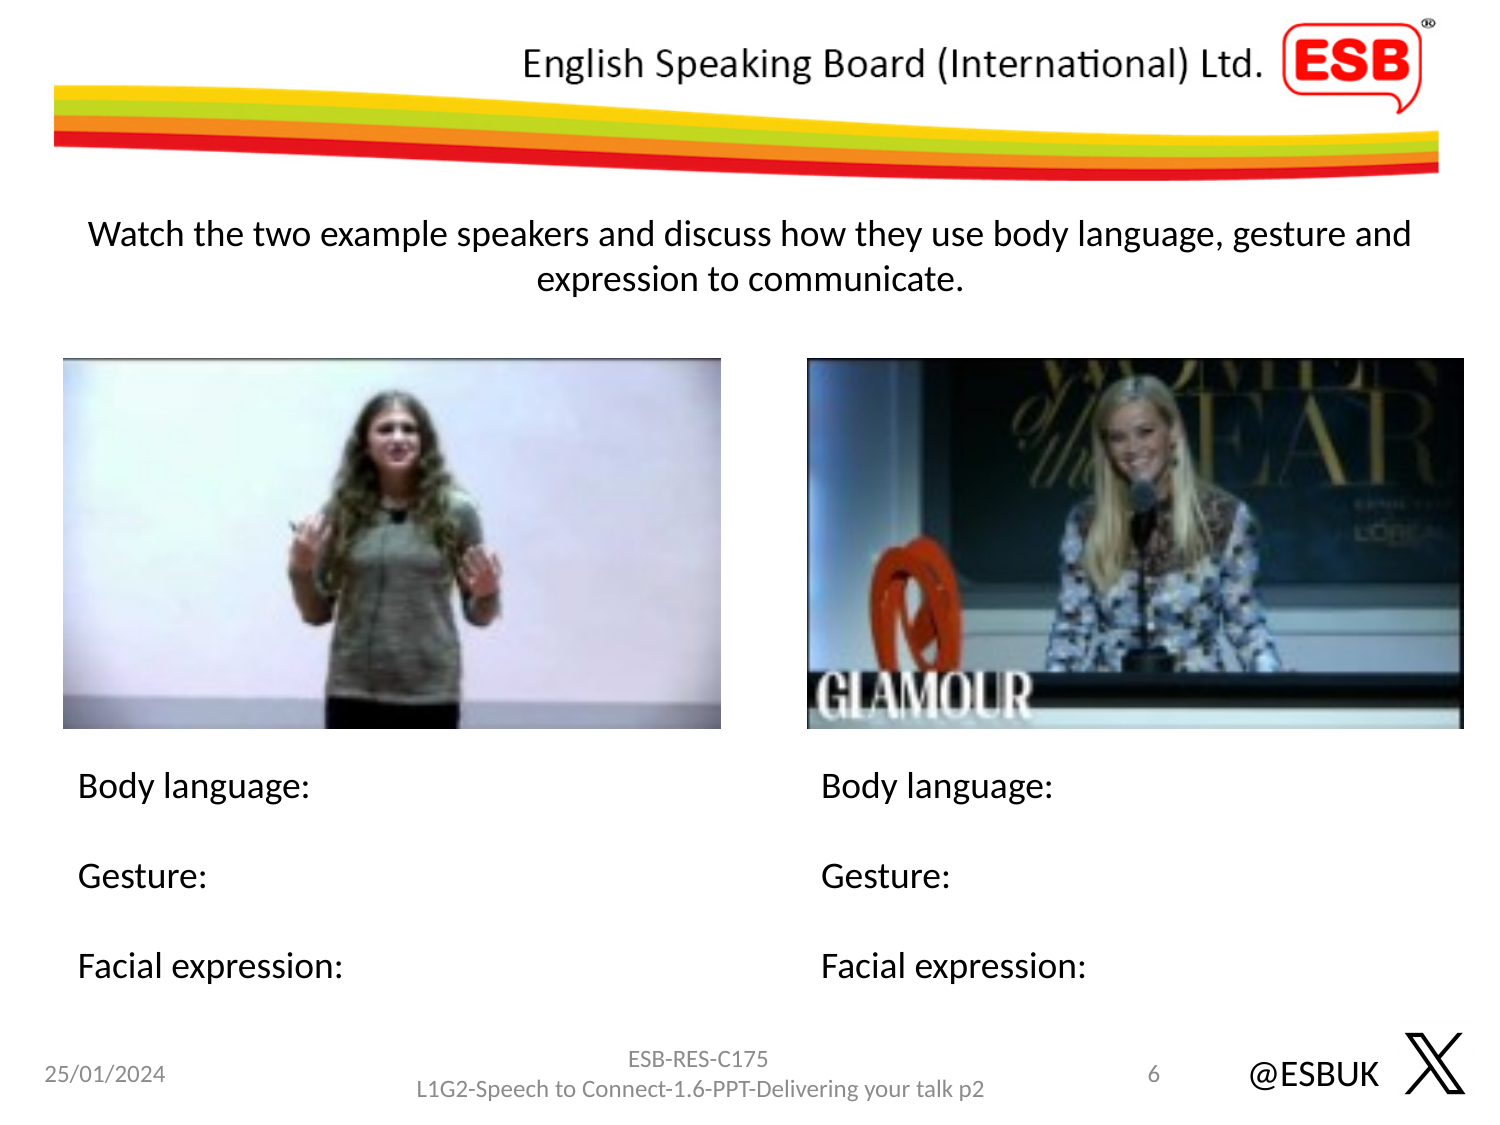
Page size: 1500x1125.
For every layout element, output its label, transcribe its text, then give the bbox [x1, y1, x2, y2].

text_box Body language: Gesture: Facial expression: [806, 753, 1464, 994]
picture [1396, 1020, 1477, 1107]
slide_number 6 [930, 1042, 1176, 1103]
picture [0, 0, 1500, 189]
footer ESB-RES-C175 L1G2-Speech to Connect-1.6-PPT-Delivering your talk p2 [395, 1042, 930, 1103]
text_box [63, 358, 721, 730]
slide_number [29, 1042, 367, 1103]
text_box Body language: Gesture: Facial expression: [63, 753, 721, 994]
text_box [806, 358, 1464, 730]
text_box Watch the two example speakers and discuss how they use body language, gesture and expression to communicate. [65, 201, 1437, 306]
